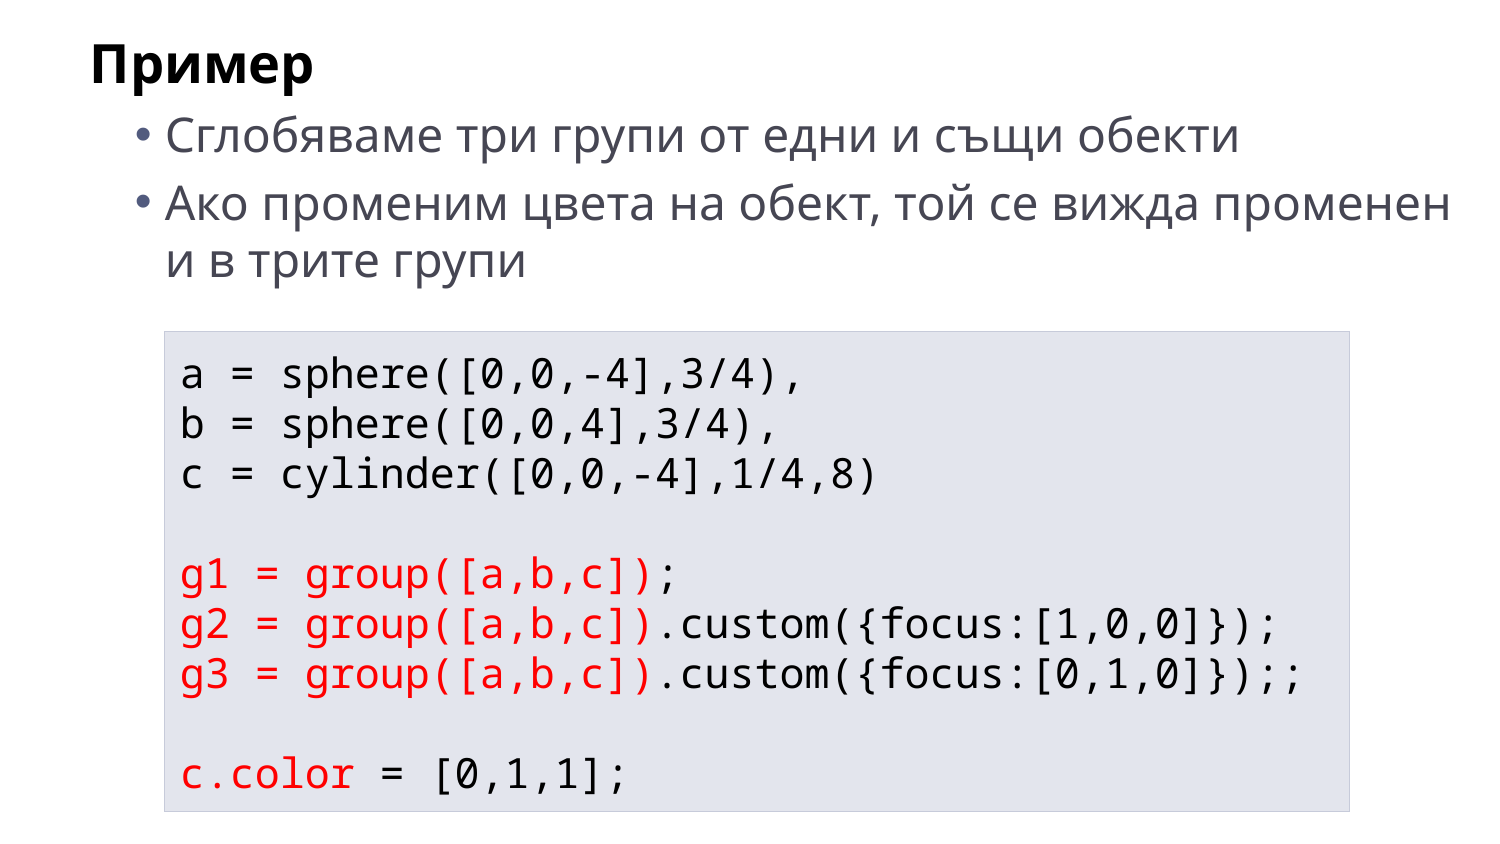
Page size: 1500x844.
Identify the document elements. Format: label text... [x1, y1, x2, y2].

text_box a = sphere([0,0,-4],3/4), b = sphere([0,0,4],3/4), c = cylinder([0,0,-4],1/4,8) g1 = group([a,b,c]); g2 = group([a,b,c]).custom({focus:[1,0,0]}); g3 = group([a,b,c]).custom({focus:[0,1,0]});; c.color = [0,1,1]; [164, 331, 1350, 812]
list Пример Сглобяваме три групи от едни и същи обекти Ако променим цвета на обект, той се вижда променен и в трите групи [75, 21, 1475, 835]
